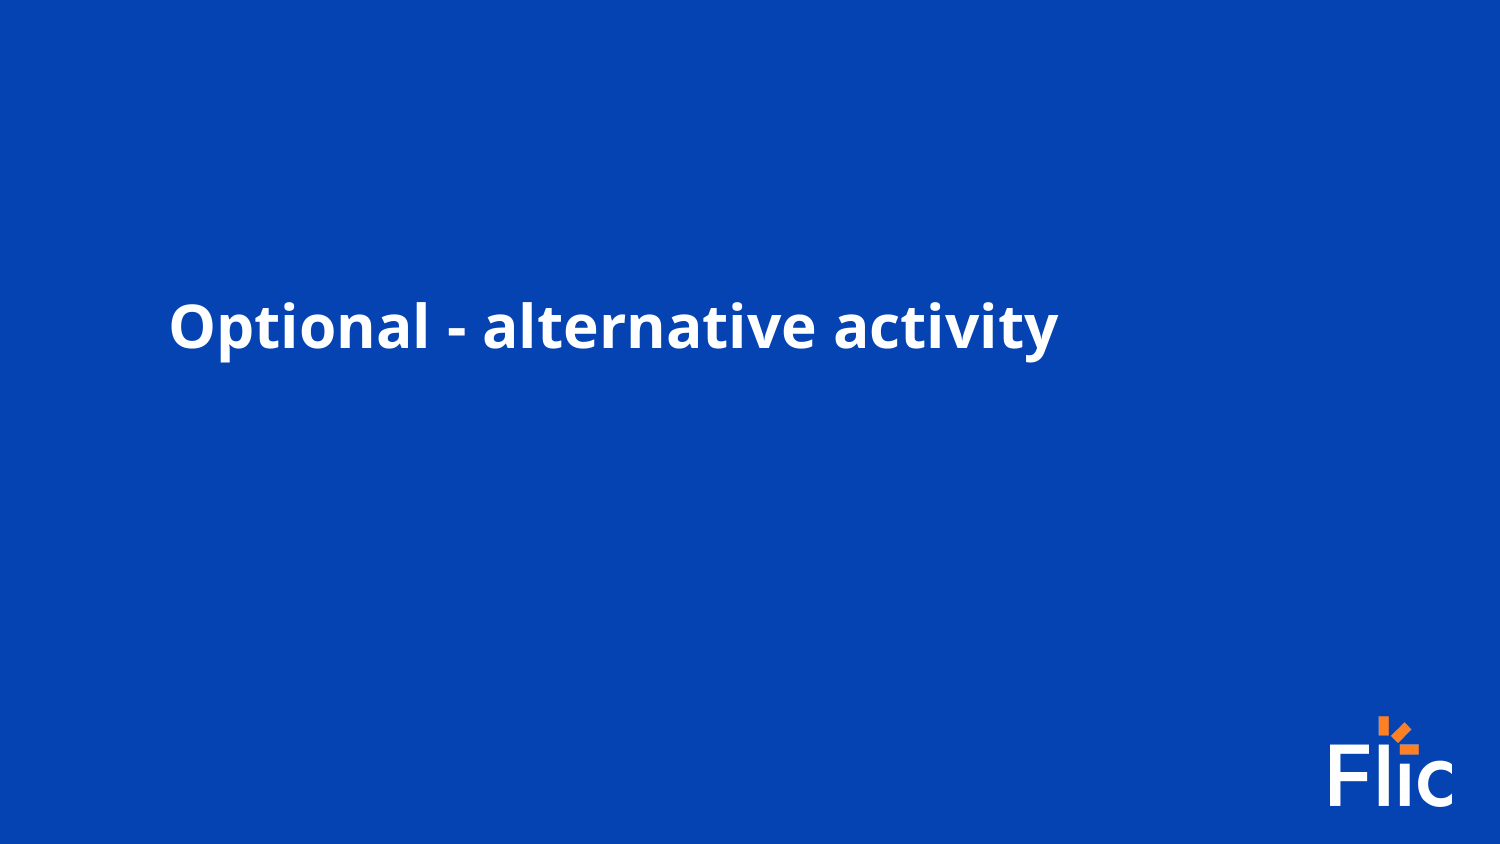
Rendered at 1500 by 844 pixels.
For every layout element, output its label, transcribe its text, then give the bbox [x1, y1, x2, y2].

picture [1330, 716, 1452, 807]
text_box Optional - alternative activity [153, 273, 1349, 376]
